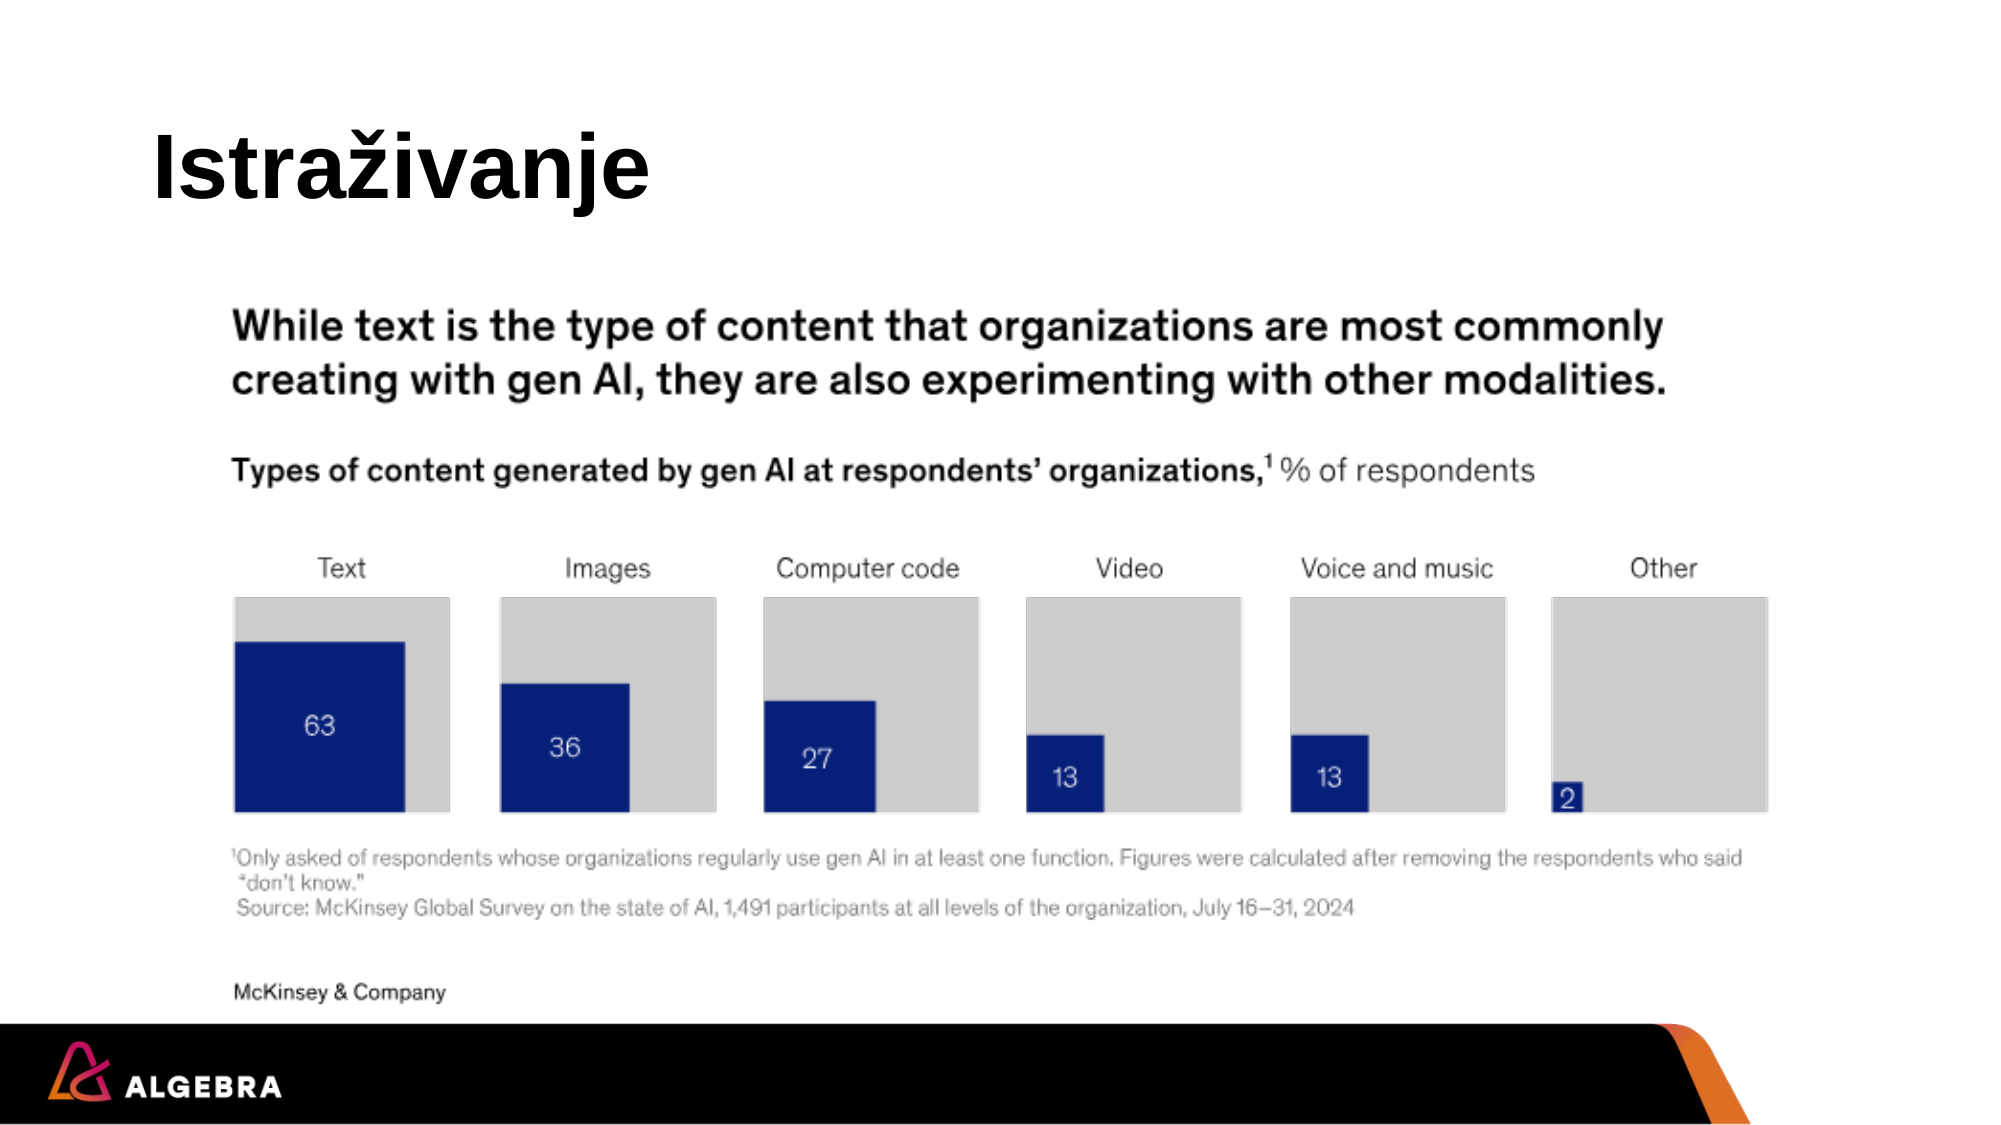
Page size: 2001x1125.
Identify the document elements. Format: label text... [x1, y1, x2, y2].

picture [224, 299, 1776, 1014]
title Istraživanje [137, 59, 1863, 278]
picture [0, 1023, 1958, 1125]
